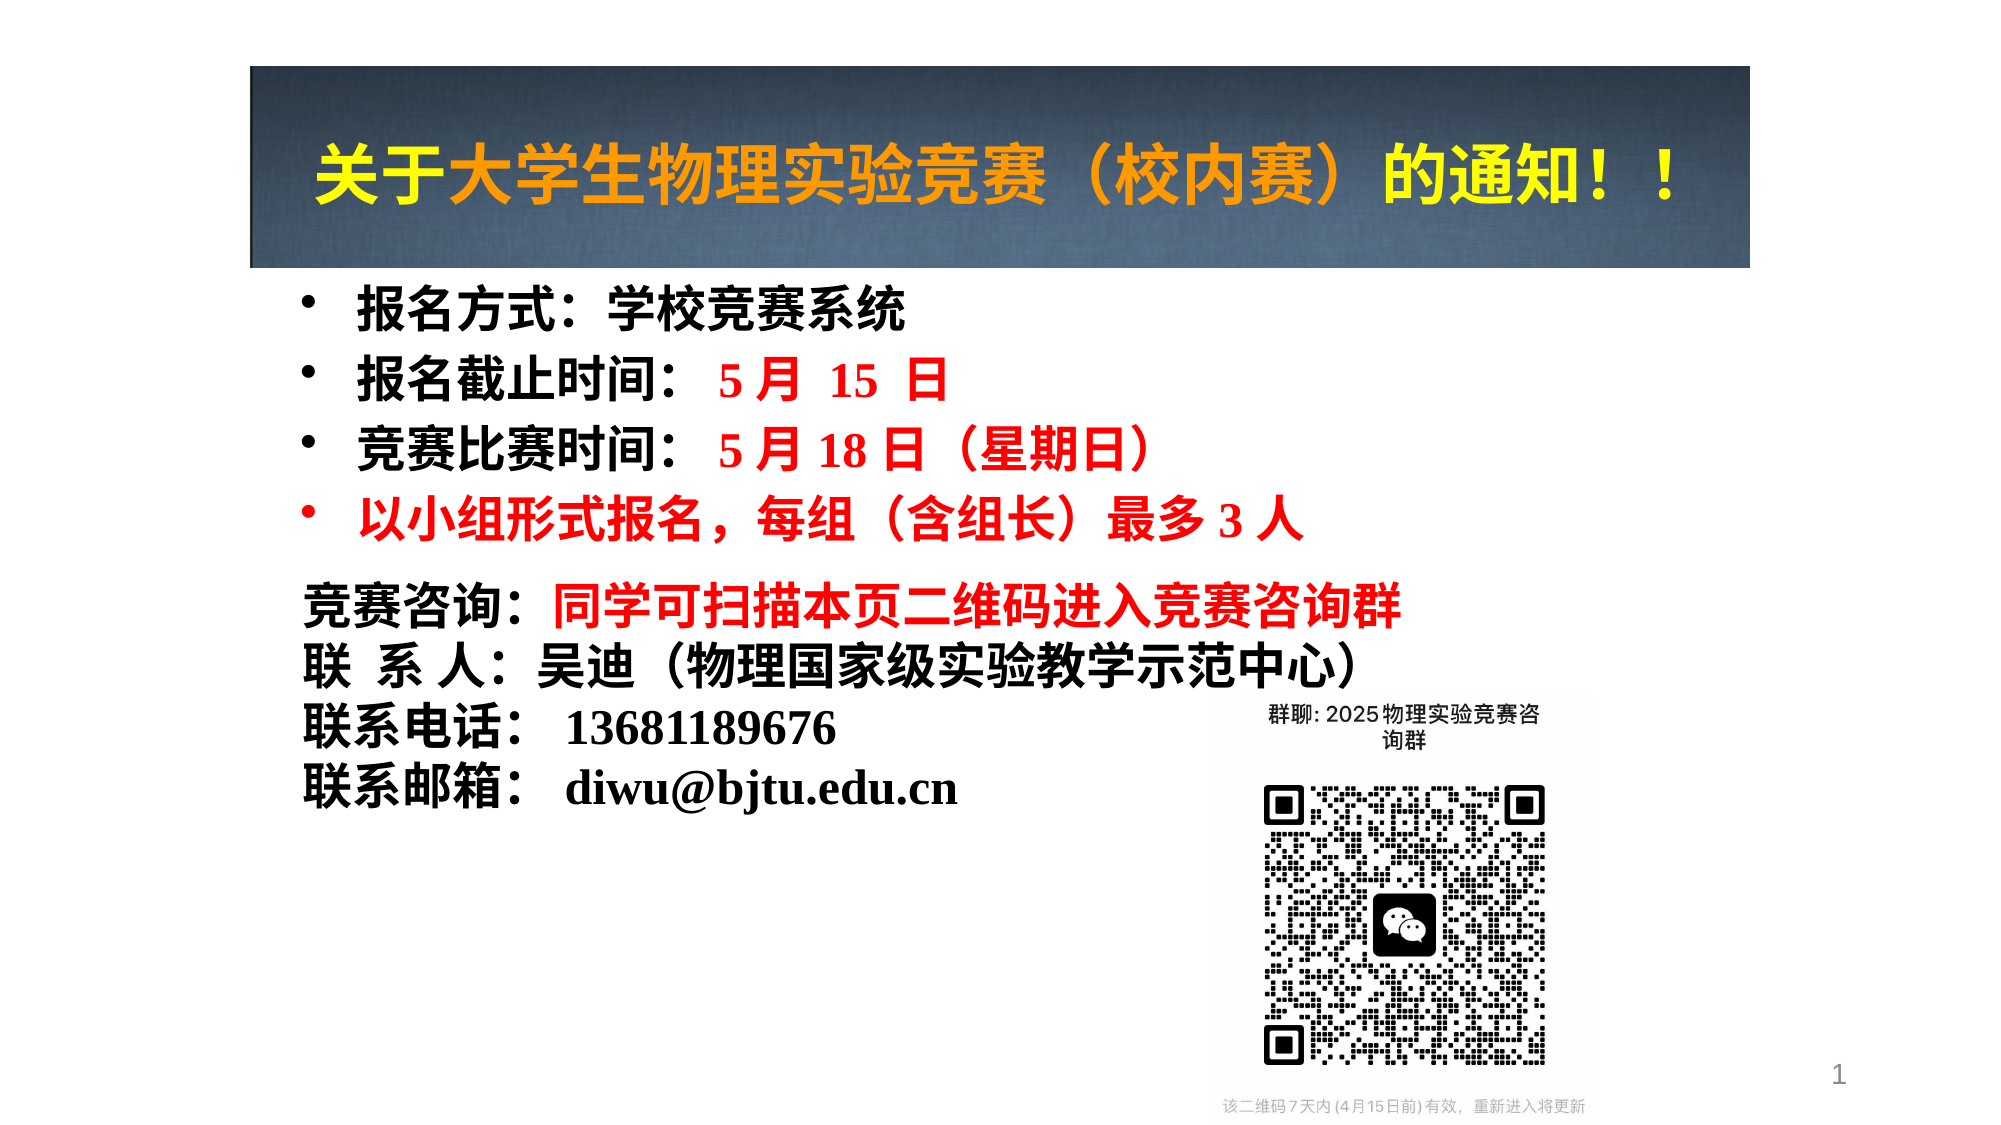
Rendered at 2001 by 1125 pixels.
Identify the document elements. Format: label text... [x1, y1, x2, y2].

picture [1212, 691, 1594, 1125]
text_box 报名方式：学校竞赛系统 报名截止时间：5月 15 日 竞赛比赛时间：5月18日（星期日） 以小组形式报名，每组（含组长）最多3人 [285, 270, 1715, 530]
slide_number 1 [1594, 1042, 1863, 1103]
text_box 竞赛咨询：同学可扫描本页二维码进入竞赛咨询群 联 系 人：吴迪（物理国家级实验教学示范中心） 联系电话：13681189676 联系邮箱：diwu@bjtu.edu.cn [287, 566, 1617, 822]
picture [249, 66, 1750, 268]
